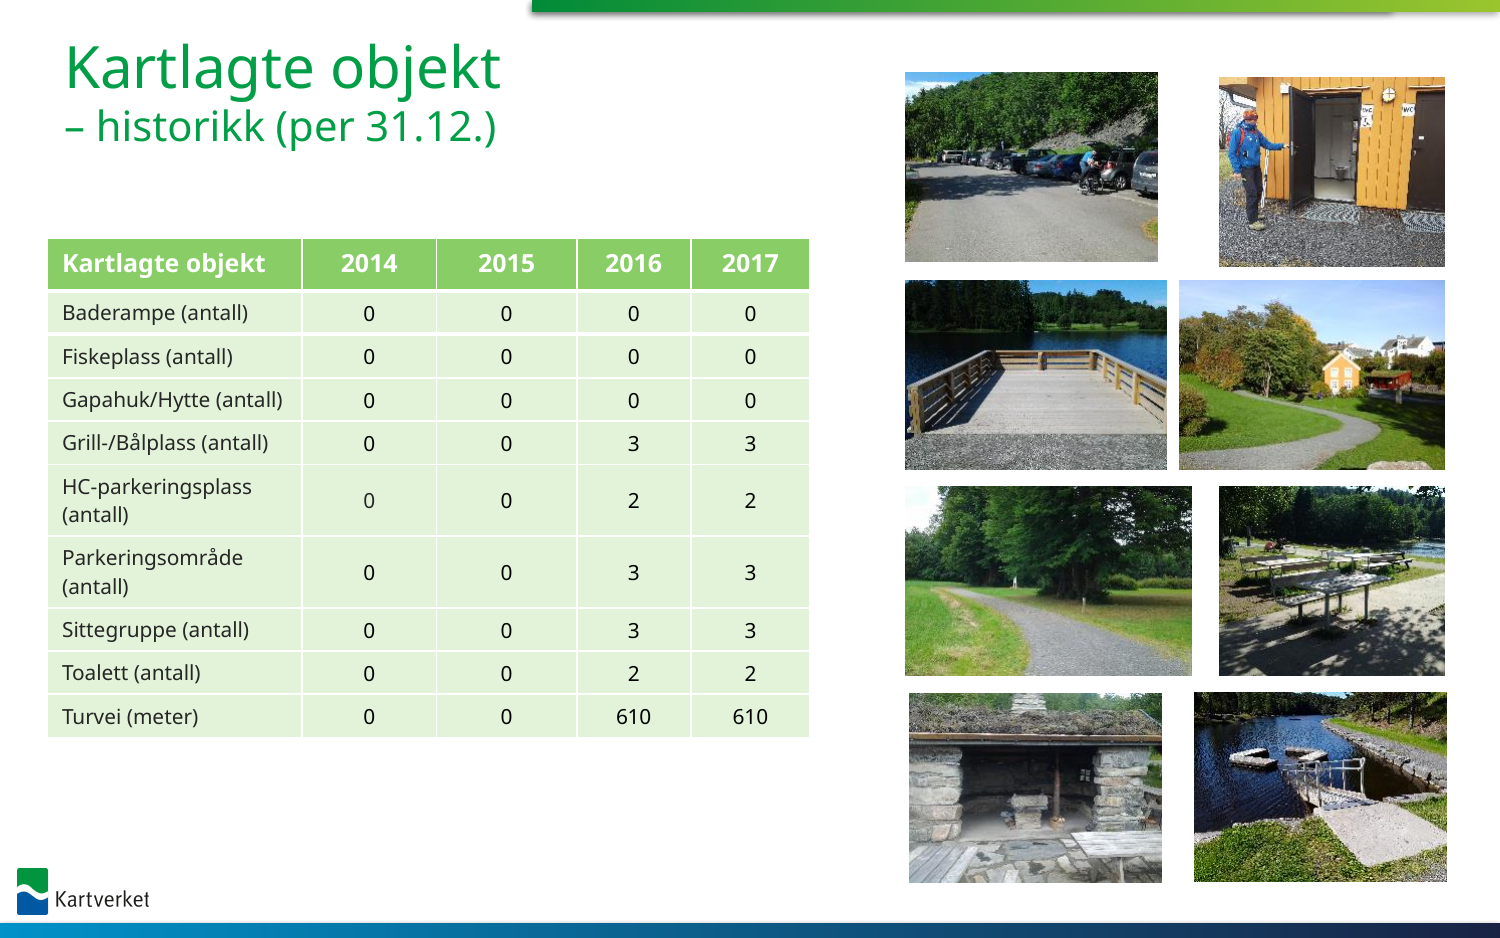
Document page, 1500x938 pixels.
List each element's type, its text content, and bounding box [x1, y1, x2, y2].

picture [905, 280, 1167, 470]
table_cell 3 [692, 537, 809, 607]
table_cell 0 [437, 422, 576, 464]
table_cell Fiskeplass (antall) [48, 336, 301, 377]
table_cell 0 [303, 695, 436, 737]
table_cell Turvei (meter) [48, 695, 301, 737]
table_cell 0 [437, 652, 576, 693]
table_cell 0 [578, 379, 690, 420]
table_cell HC-parkeringsplass (antall) [48, 465, 301, 535]
table_cell 0 [303, 379, 436, 420]
table_cell 0 [578, 293, 690, 332]
picture [905, 486, 1193, 676]
table_cell 2 [692, 465, 809, 535]
table_cell 2 [578, 652, 690, 693]
table_cell 0 [303, 652, 436, 693]
table_cell 0 [303, 537, 436, 607]
table_cell Toalett (antall) [48, 652, 301, 693]
table_cell 3 [578, 537, 690, 607]
table_header Kartlagte objekt [48, 239, 301, 289]
table_cell 0 [303, 465, 436, 535]
table_cell 0 [303, 609, 436, 650]
picture [909, 693, 1163, 884]
table_cell 610 [692, 695, 809, 737]
table_cell 0 [437, 695, 576, 737]
table_cell 3 [692, 609, 809, 650]
picture [1219, 486, 1445, 676]
table_cell 0 [303, 293, 436, 332]
picture [1219, 77, 1445, 267]
table_header 2017 [692, 239, 809, 289]
table_cell 0 [437, 465, 576, 535]
table_cell Sittegruppe (antall) [48, 609, 301, 650]
table_cell Grill-/Bålplass (antall) [48, 422, 301, 464]
table_cell 0 [578, 336, 690, 377]
table_cell 3 [578, 422, 690, 464]
table_cell Gapahuk/Hytte (antall) [48, 379, 301, 420]
table_cell Parkeringsområde (antall) [48, 537, 301, 607]
text_box Kartlagte objekt – historikk (per 31.12.) [49, 14, 1431, 158]
table_cell 0 [692, 336, 809, 377]
table_header 2016 [578, 239, 690, 289]
table_cell 0 [692, 293, 809, 332]
table_cell 0 [437, 537, 576, 607]
table_cell 610 [578, 695, 690, 737]
table_cell 0 [437, 609, 576, 650]
table_cell 0 [692, 379, 809, 420]
picture [905, 72, 1158, 262]
table_cell 3 [692, 422, 809, 464]
table_cell 0 [437, 293, 576, 332]
picture [1179, 280, 1445, 470]
table_cell 0 [437, 336, 576, 377]
table_cell 0 [303, 336, 436, 377]
table_cell 2 [692, 652, 809, 693]
picture [1194, 692, 1448, 882]
table_cell Baderampe (antall) [48, 293, 301, 332]
table_cell 2 [578, 465, 690, 535]
table_cell 0 [437, 379, 576, 420]
table_header 2015 [437, 239, 576, 289]
table_cell 0 [303, 422, 436, 464]
table_cell 3 [578, 609, 690, 650]
table_header 2014 [303, 239, 436, 289]
